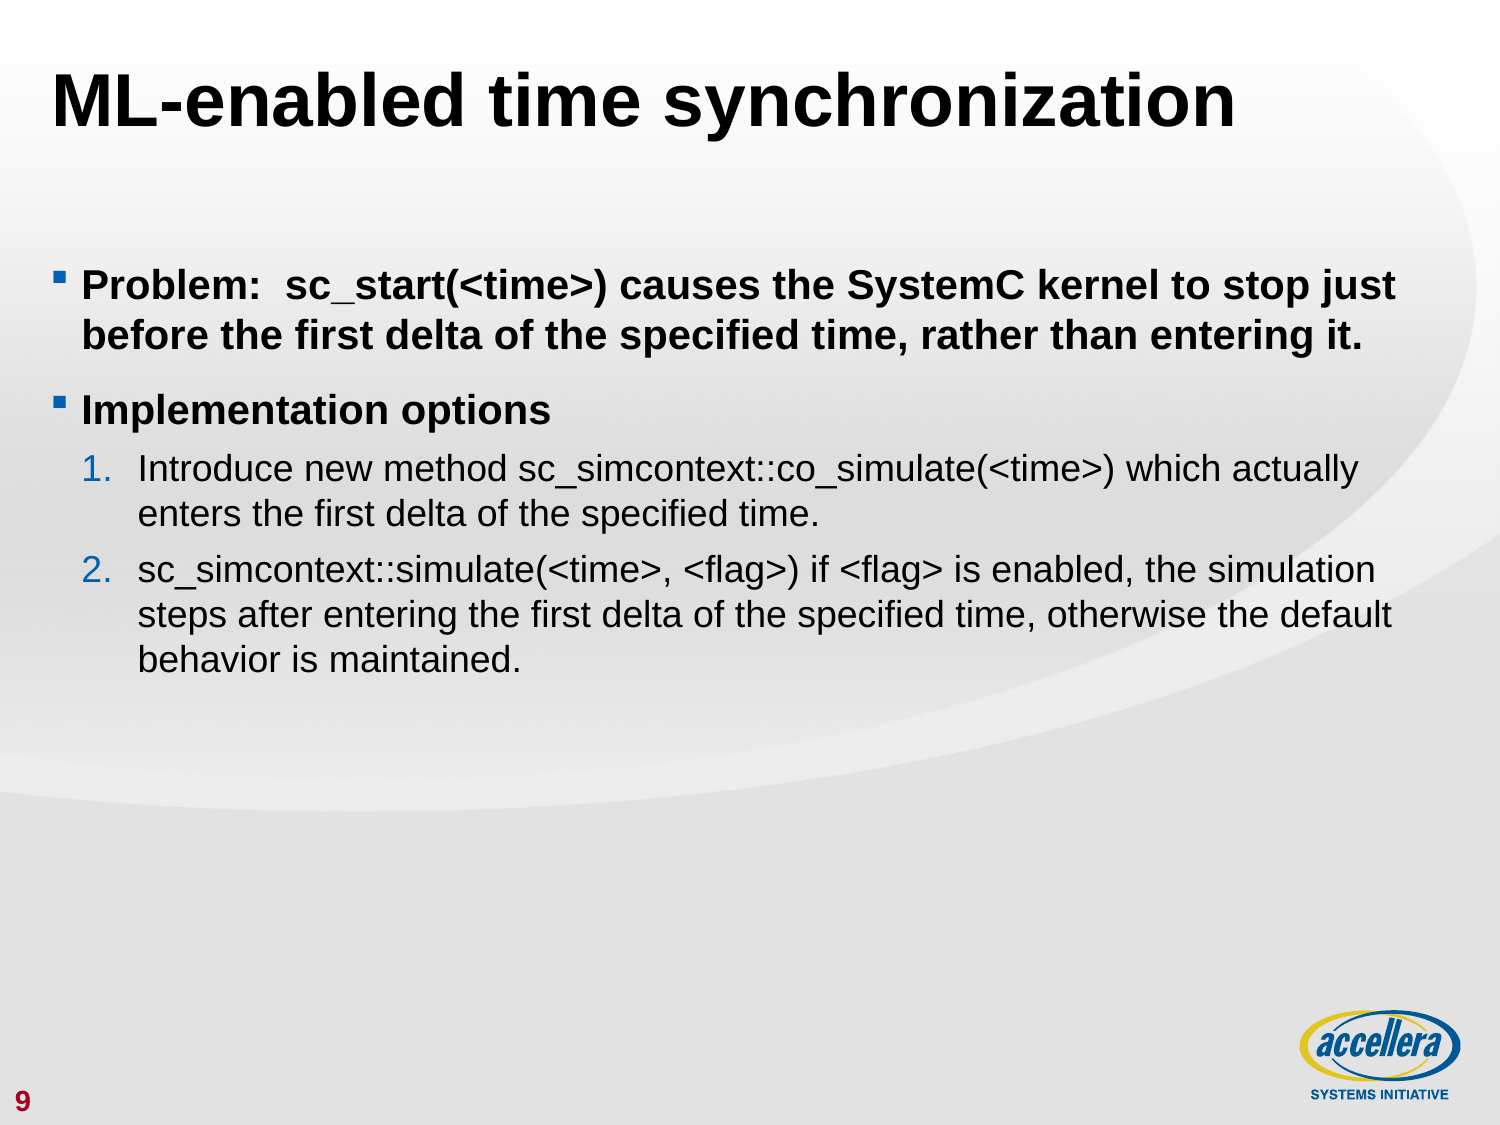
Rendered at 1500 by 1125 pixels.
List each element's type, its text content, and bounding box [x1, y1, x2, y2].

text_box 9 [0, 1074, 450, 1125]
picture [0, 0, 1500, 1125]
title ML-enabled time synchronization [51, 51, 1451, 151]
list Problem: sc_start(<time>) causes the SystemC kernel to stop just before the first delta of the specified time, rather than entering it. Implementation options Introduce new method sc_simcontext::co_simulate(<time>) which actually enters the first delta of the specified time. sc_simcontext::simulate(<time>, <flag>) if <flag> is enabled, the simulation steps after entering the first delta of the specified time, otherwise the default behavior is maintained. [49, 174, 1449, 1063]
